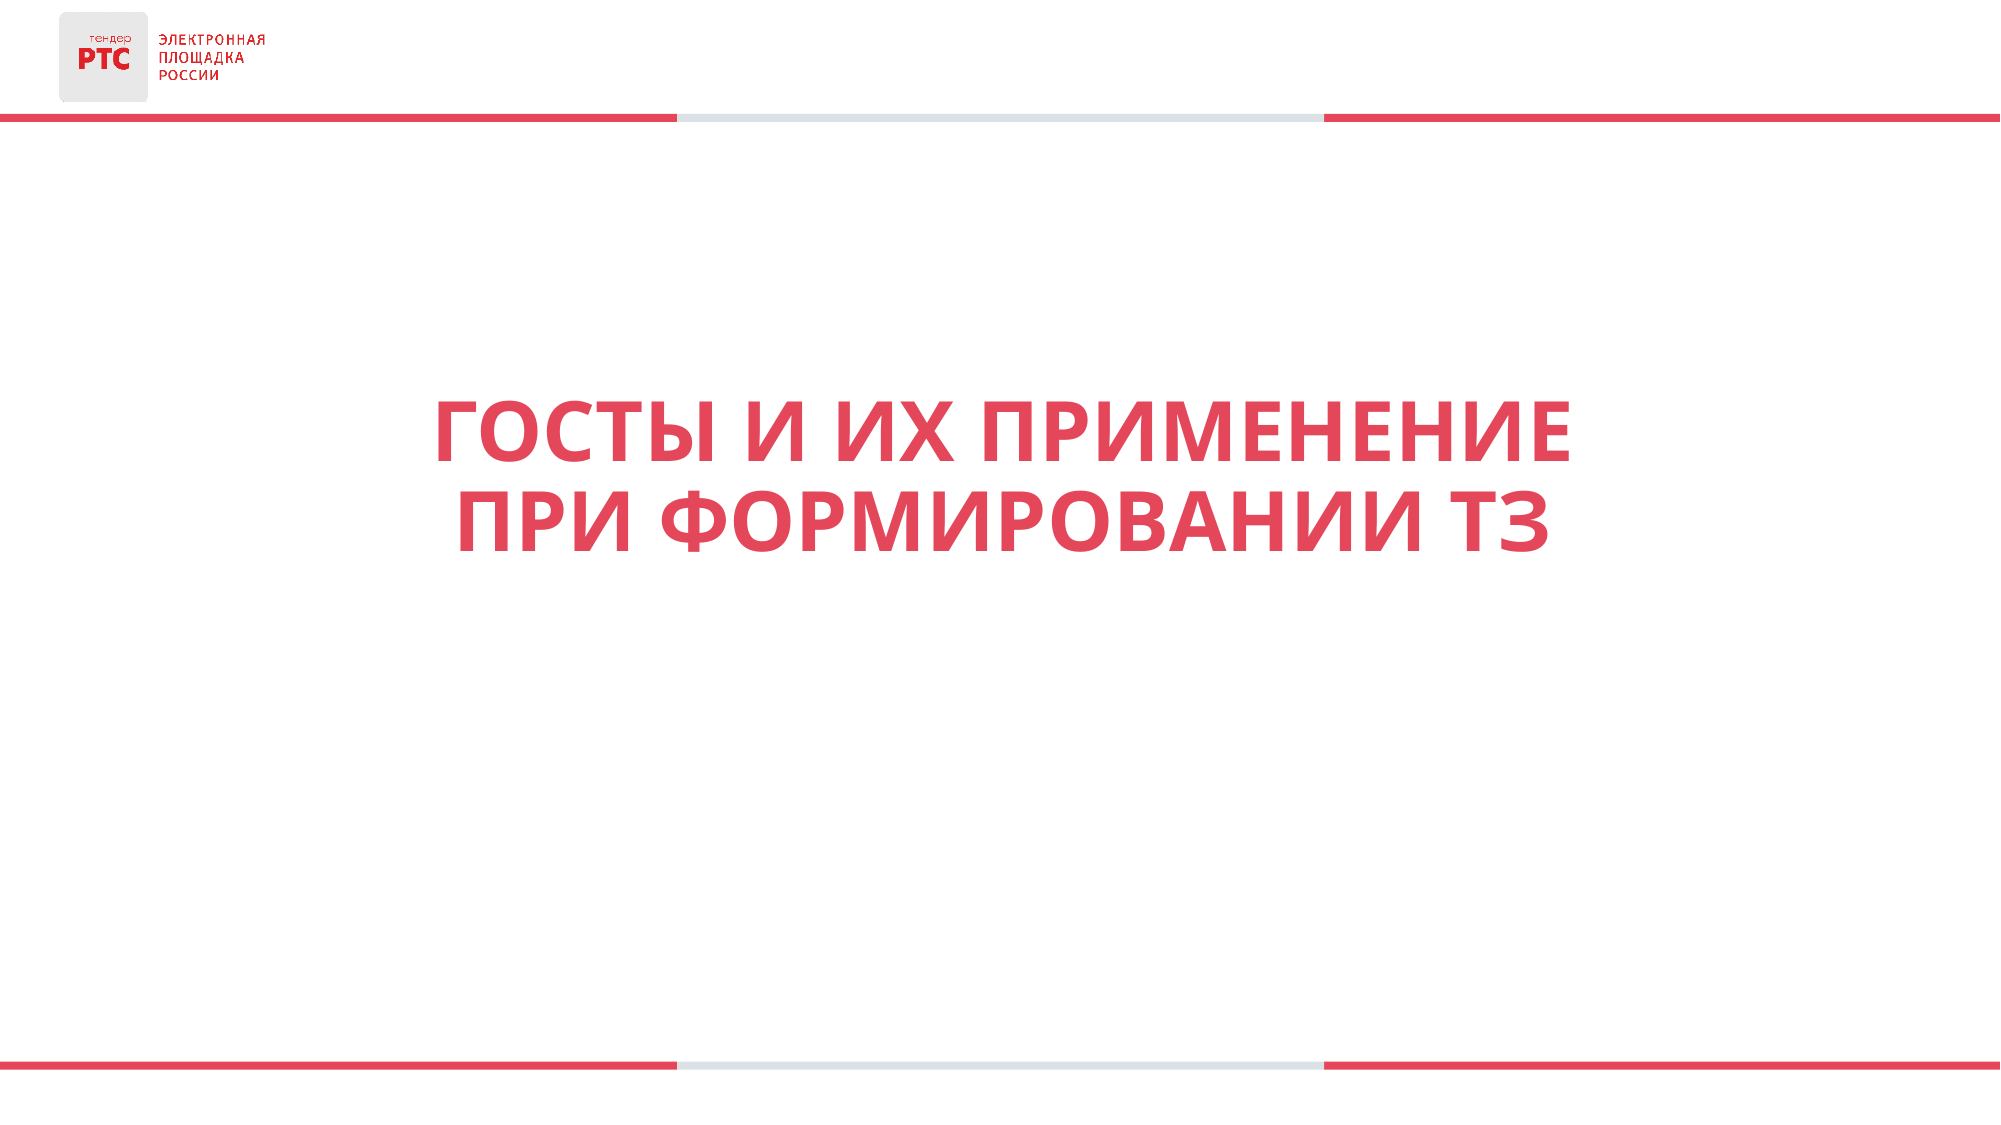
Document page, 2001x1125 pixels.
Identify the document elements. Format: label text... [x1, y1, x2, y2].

text_box Госты и их применение при формировании тз [324, 382, 1682, 560]
picture [59, 12, 265, 102]
text_box [540, 54, 1930, 197]
